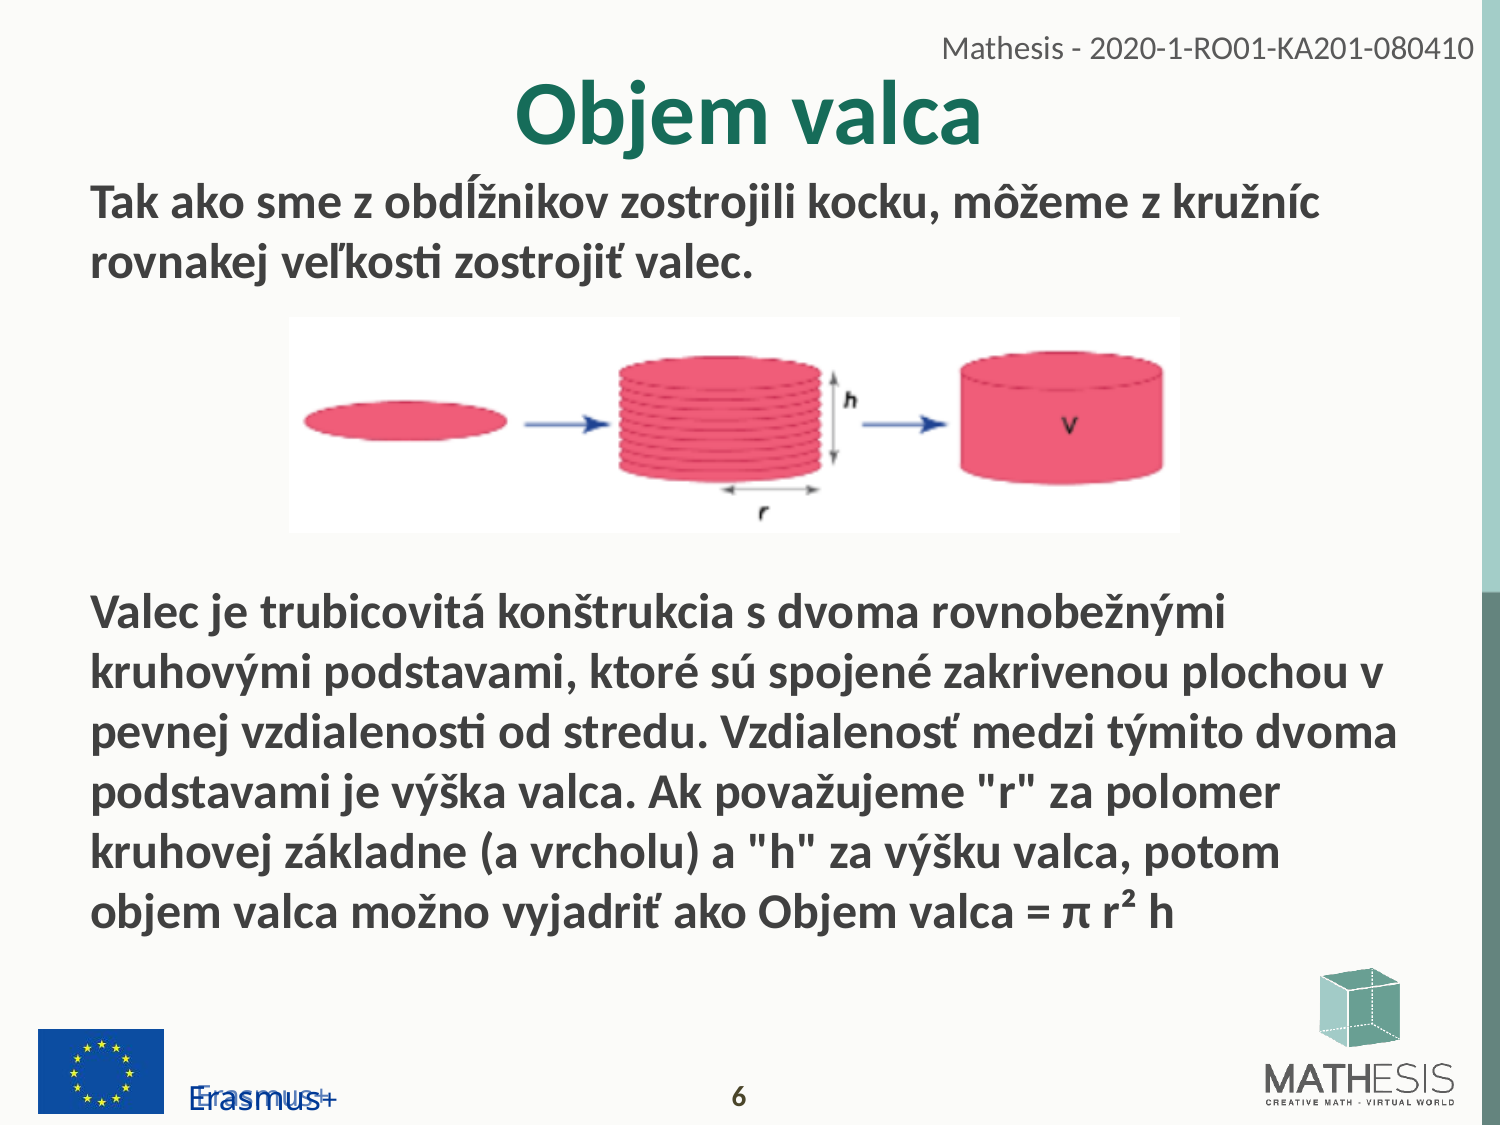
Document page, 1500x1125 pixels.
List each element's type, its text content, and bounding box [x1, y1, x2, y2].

picture [38, 1029, 164, 1114]
list Tak ako sme z obdĺžnikov zostrojili kocku, môžeme z kružníc rovnakej veľkosti zostrojiť valec. Valec je trubicovitá konštrukcia s dvoma rovnobežnými kruhovými podstavami, ktoré sú spojené zakrivenou plochou v pevnej vzdialenosti od stredu. Vzdialenosť medzi týmito dvoma podstavami je výška valca. Ak považujeme "r" za polomer kruhovej základne (a vrcholu) a "h" za výšku valca, potom objem valca možno vyjadriť ako Objem valca = π r² h [75, 160, 1426, 904]
title Objem valca [75, 45, 1425, 160]
picture [289, 316, 1180, 533]
